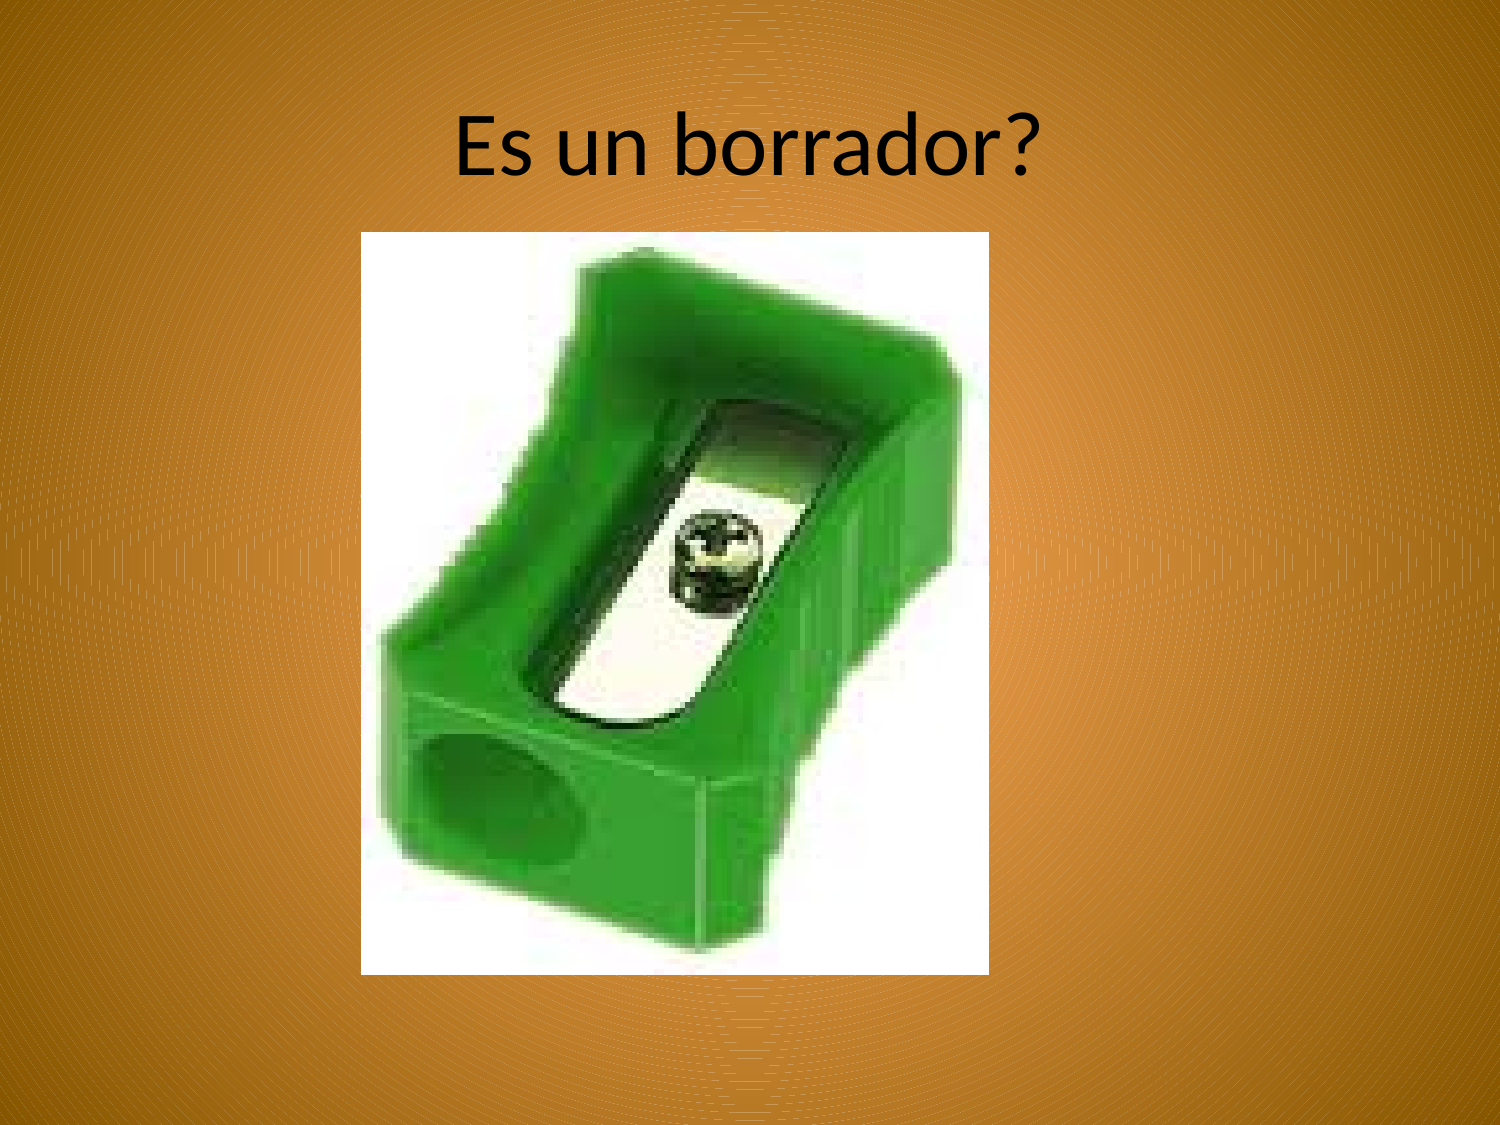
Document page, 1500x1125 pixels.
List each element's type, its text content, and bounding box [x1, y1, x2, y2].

title Es un borrador? [75, 45, 1425, 233]
picture [0, 232, 1351, 976]
